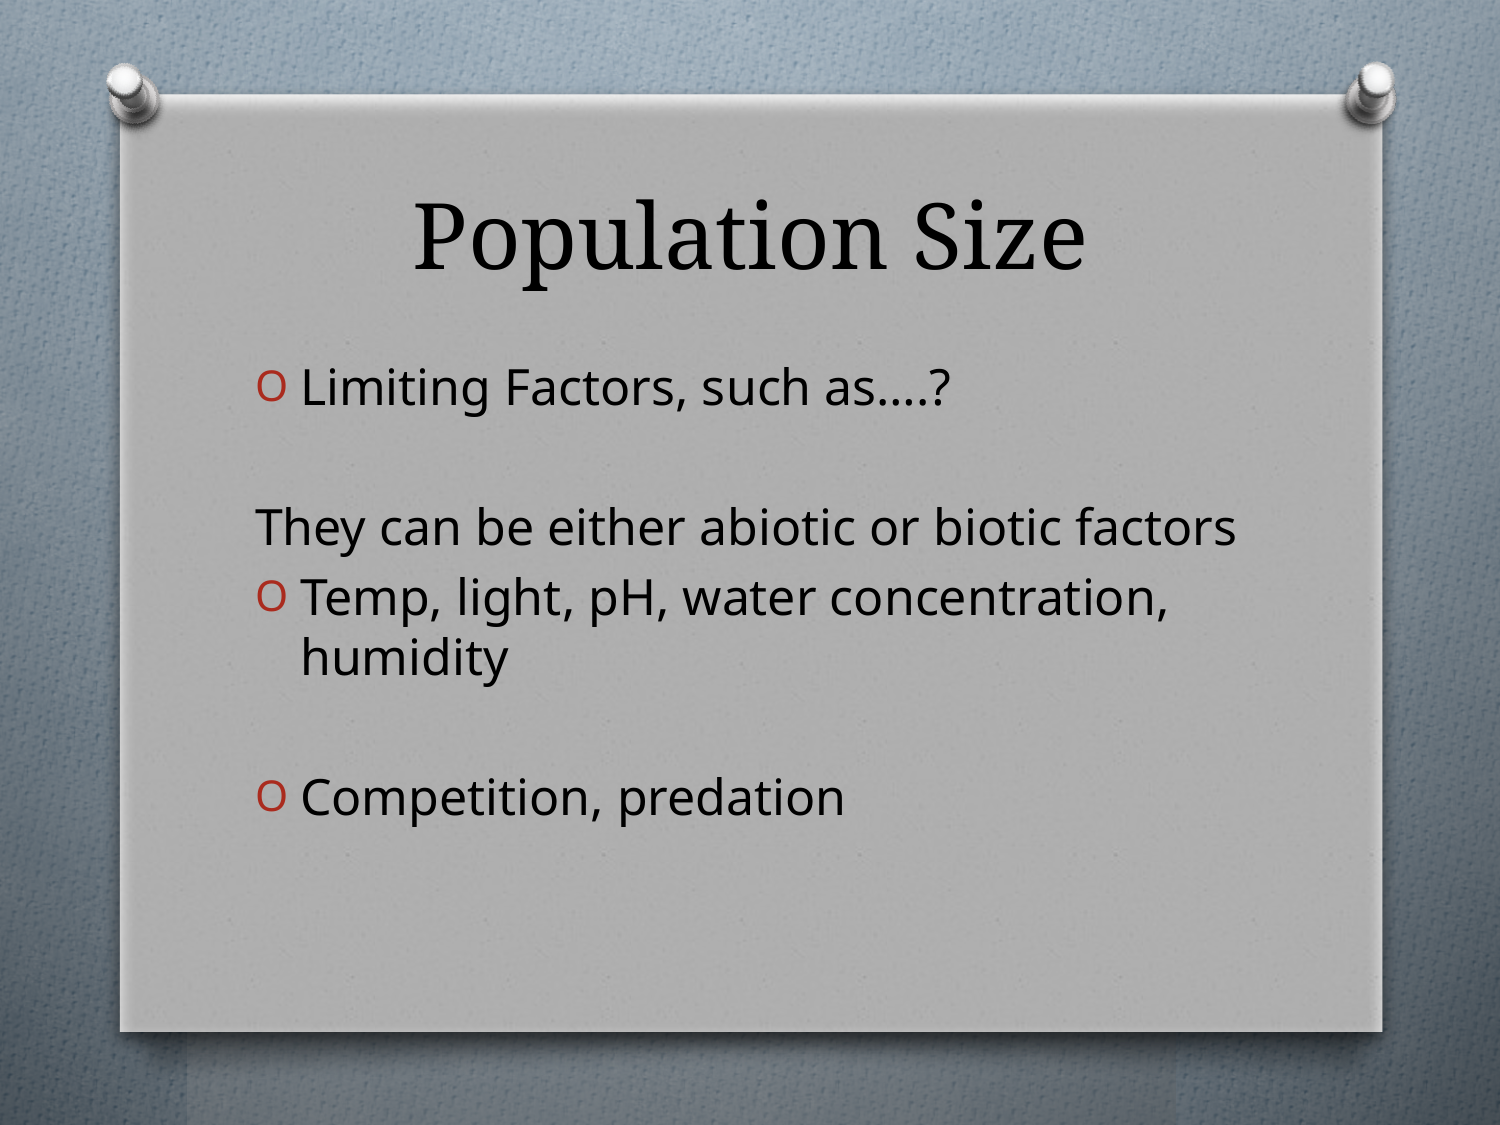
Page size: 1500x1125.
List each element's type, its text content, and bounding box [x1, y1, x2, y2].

picture [1317, 35, 1439, 156]
list Limiting Factors, such as….? They can be either abiotic or biotic factors Temp, light, pH, water concentration, humidity Competition, predation [240, 347, 1257, 939]
picture [75, 29, 198, 153]
title Population Size [179, 134, 1323, 332]
